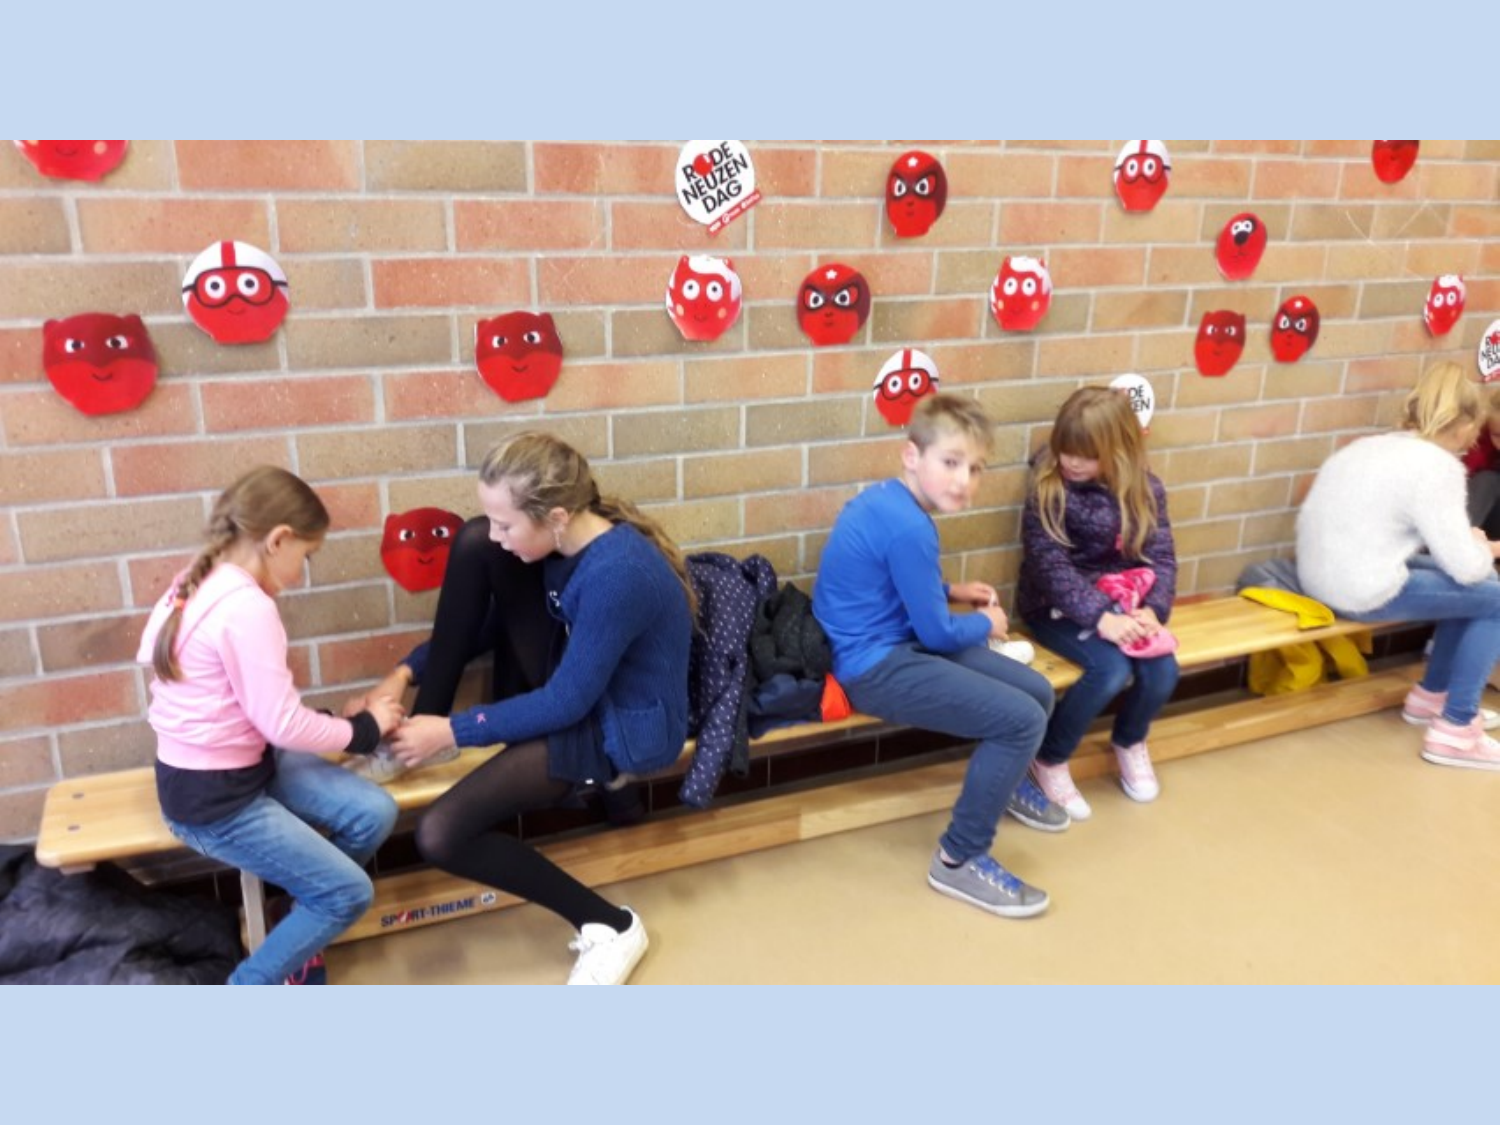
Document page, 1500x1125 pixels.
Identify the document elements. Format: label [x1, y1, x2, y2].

picture [0, 140, 1500, 985]
